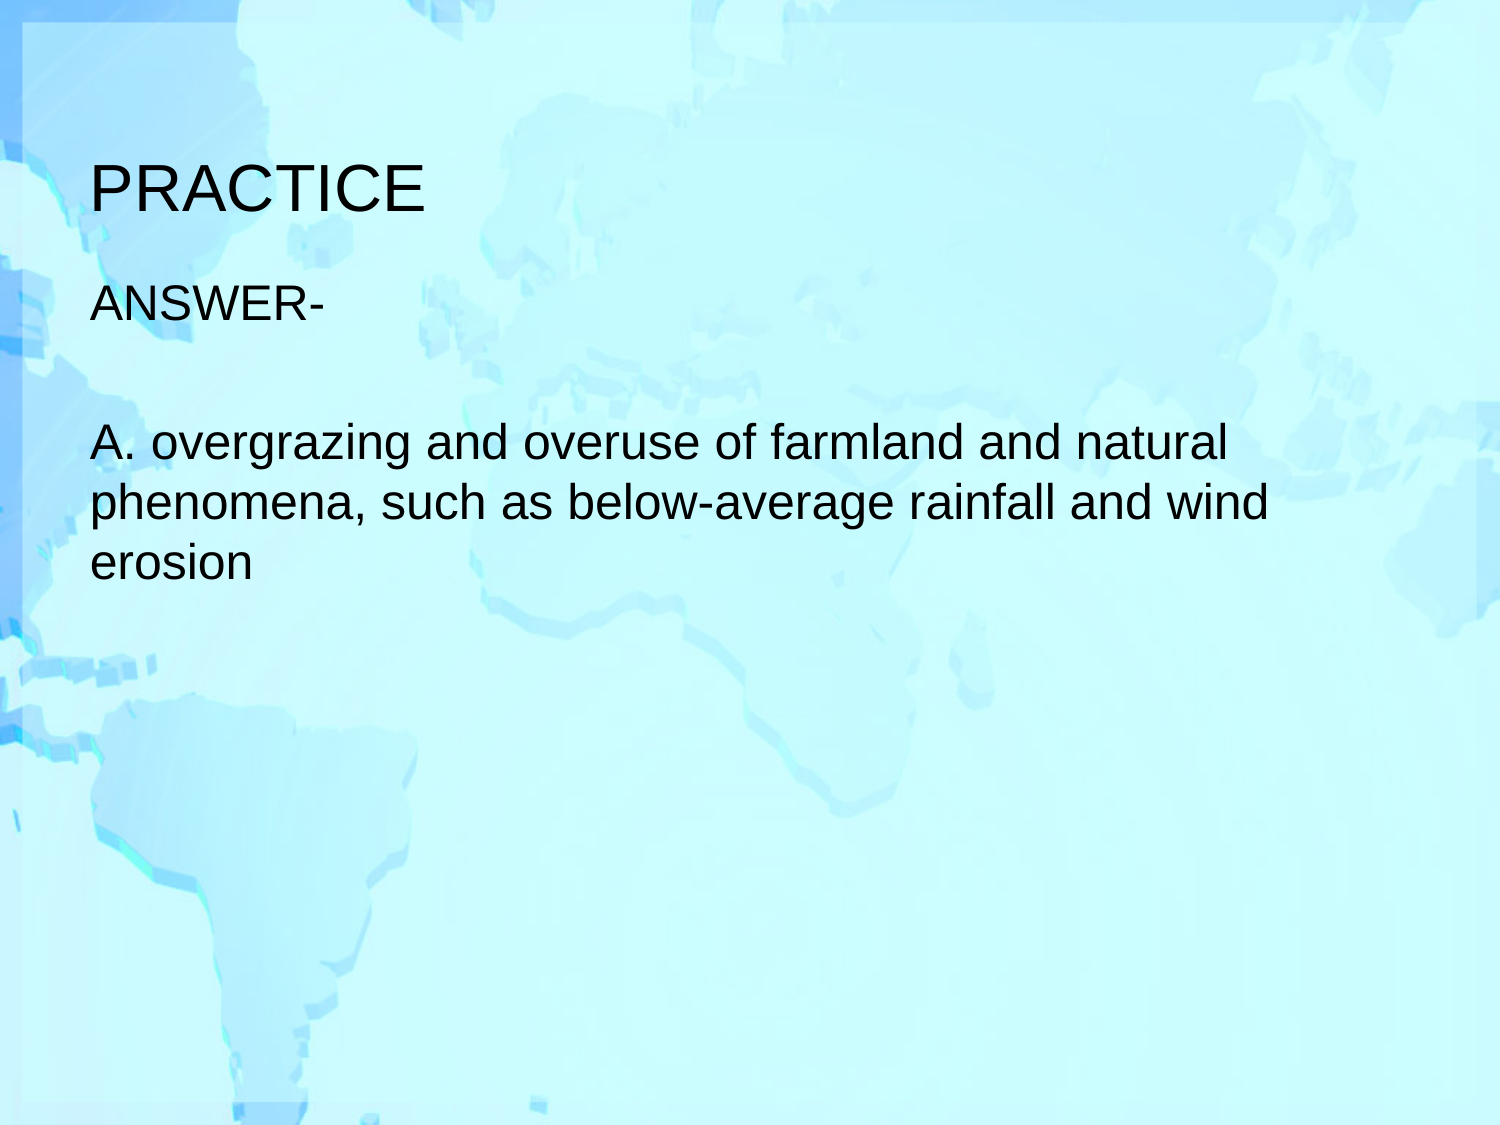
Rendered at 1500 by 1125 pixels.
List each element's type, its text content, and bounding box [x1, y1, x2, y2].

title PRACTICE [74, 45, 1425, 233]
picture [0, 0, 1500, 1125]
list ANSWER- A. overgrazing and overuse of farmland and natural phenomena, such as below-average rainfall and wind erosion [74, 262, 1425, 1005]
